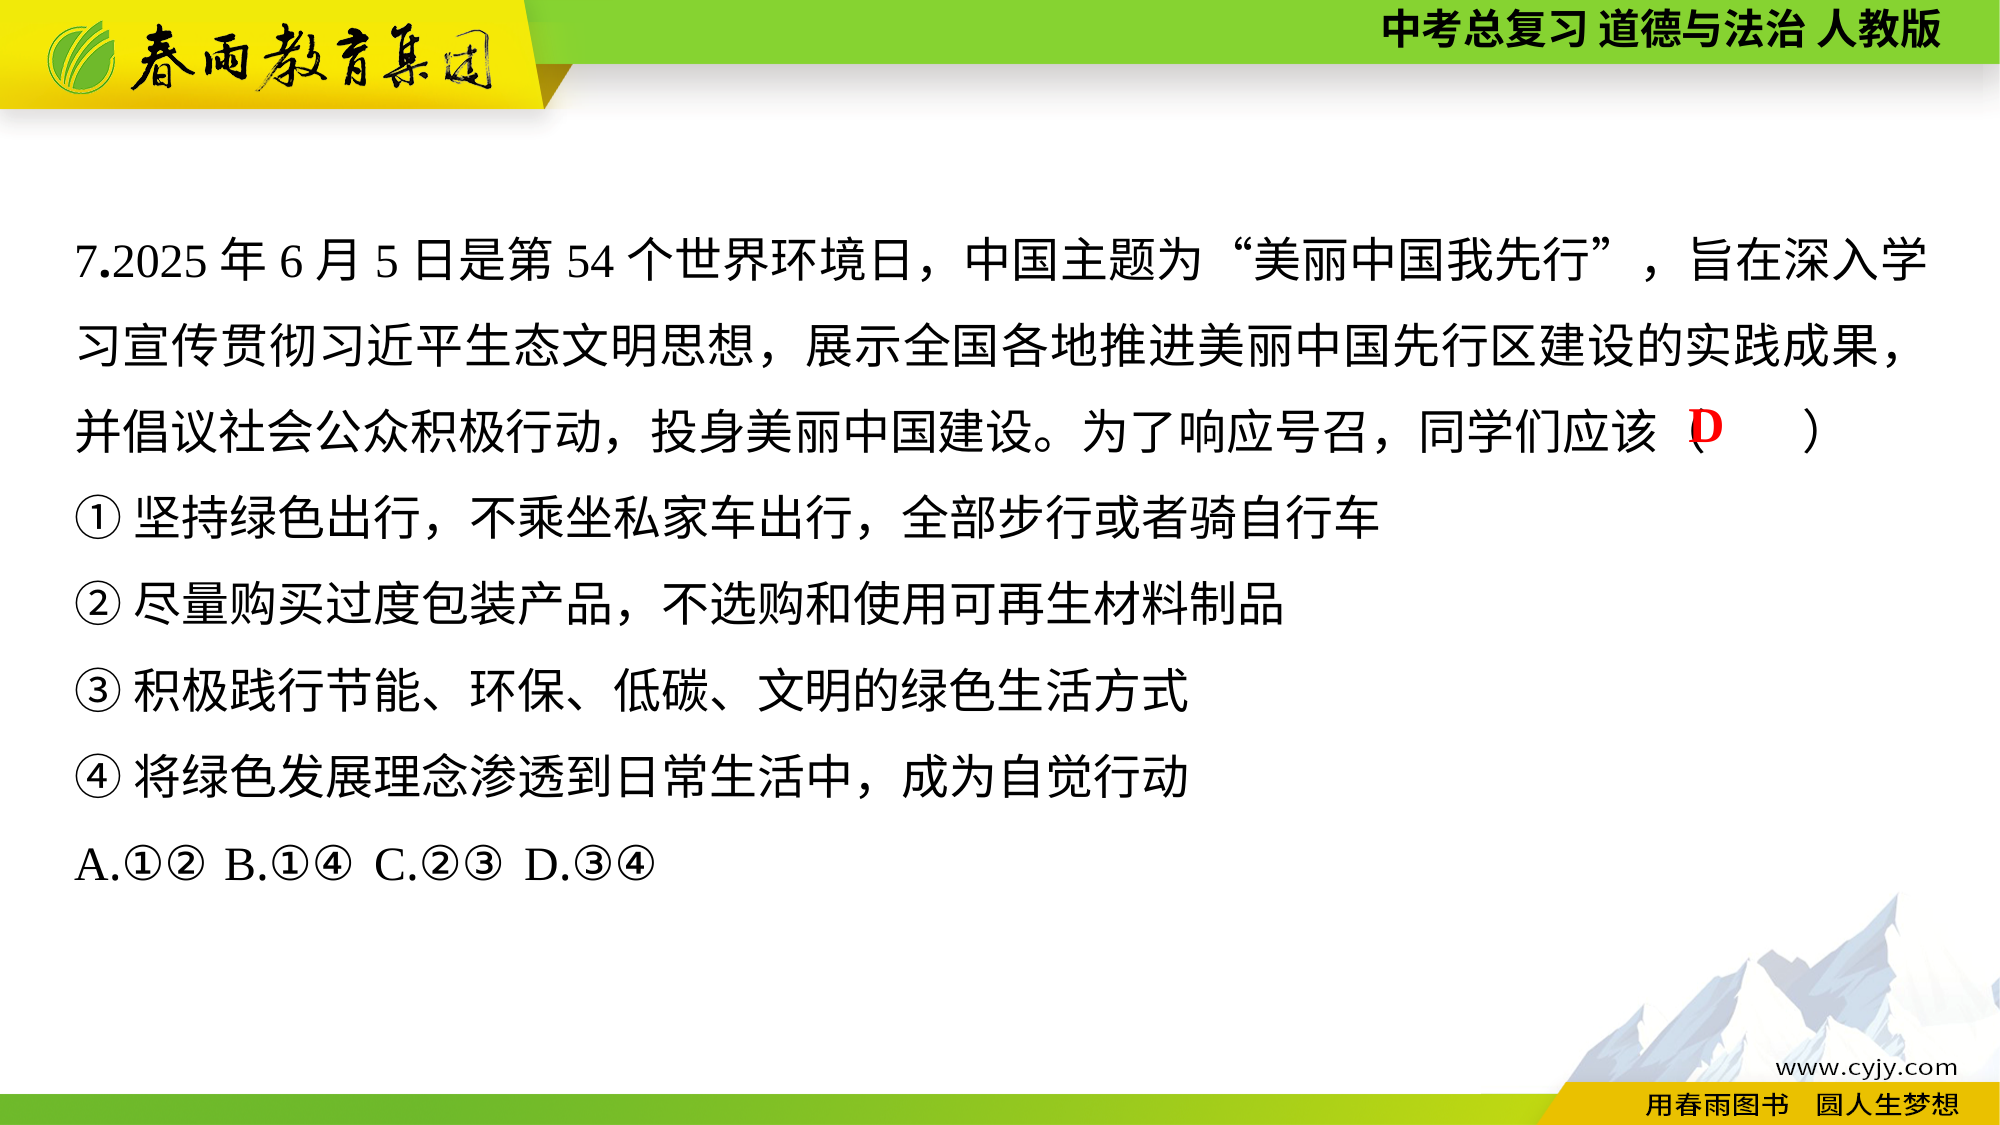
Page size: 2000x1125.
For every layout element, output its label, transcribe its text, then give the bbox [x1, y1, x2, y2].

text_box D [1673, 385, 1740, 460]
picture [0, 0, 2000, 1125]
list 7.2025年6月5日是第54个世界环境日，中国主题为“美丽中国我先行”，旨在深入学习宣传贯彻习近平生态文明思想，展示全国各地推进美丽中国先行区建设的实践成果，并倡议社会公众积极行动，投身美丽中国建设。为了响应号召，同学们应该（ ） ①坚持绿色出行，不乘坐私家车出行，全部步行或者骑自行车 ②尽量购买过度包装产品，不选购和使用可再生材料制品 ③积极践行节能、环保、低碳、文明的绿色生活方式 ④将绿色发展理念渗透到日常生活中，成为自觉行动 A.①② B.①④ C.②③ D.③④ [59, 193, 1944, 906]
